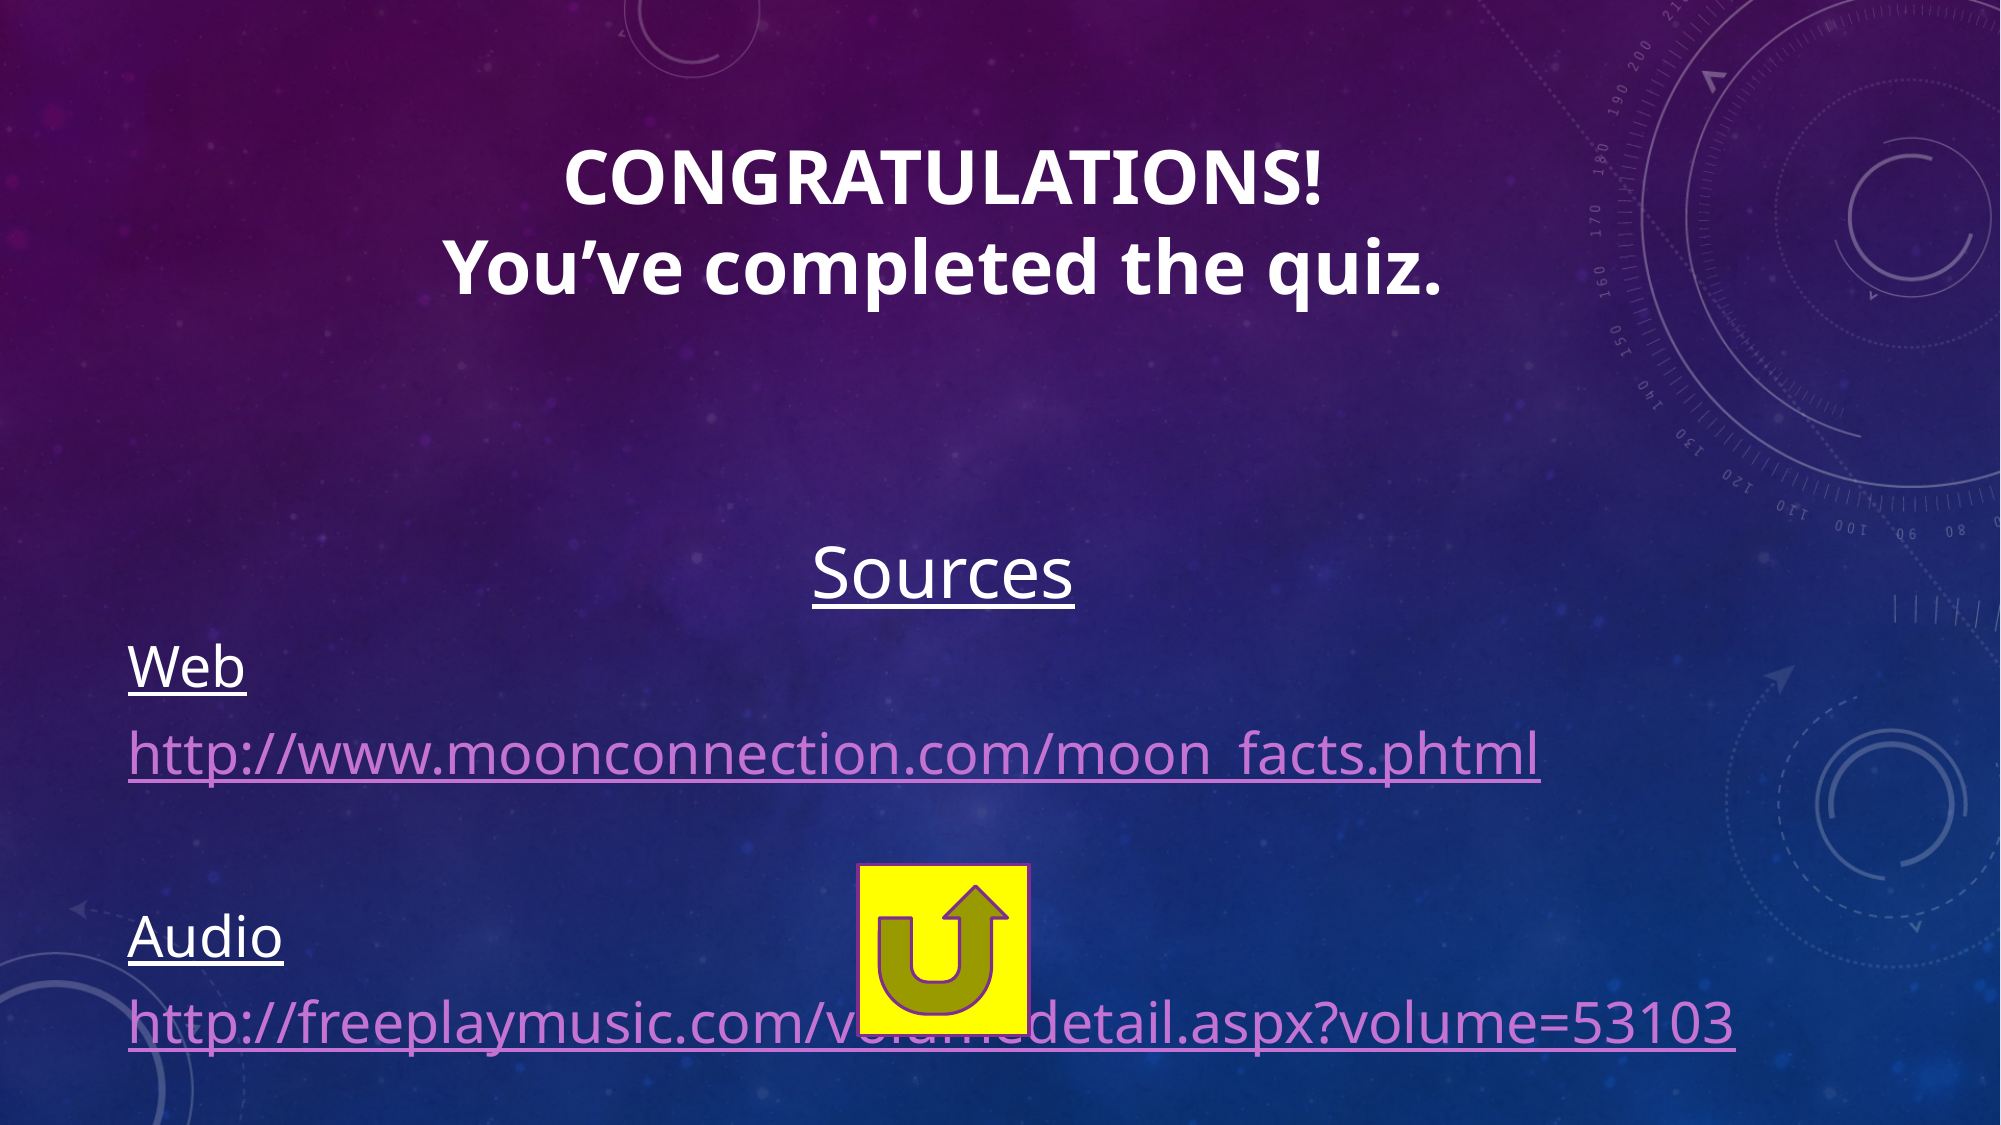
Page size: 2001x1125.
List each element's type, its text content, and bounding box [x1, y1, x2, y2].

title Congratulations! You’ve completed the quiz. [112, 99, 1775, 339]
picture [0, 0, 2001, 1125]
text_box [856, 863, 1031, 1037]
list Sources Web http://www.moonconnection.com/moon_facts.phtml Audio http://freeplaymusic.com/volumedetail.aspx?volume=53103 [112, 415, 1775, 1082]
